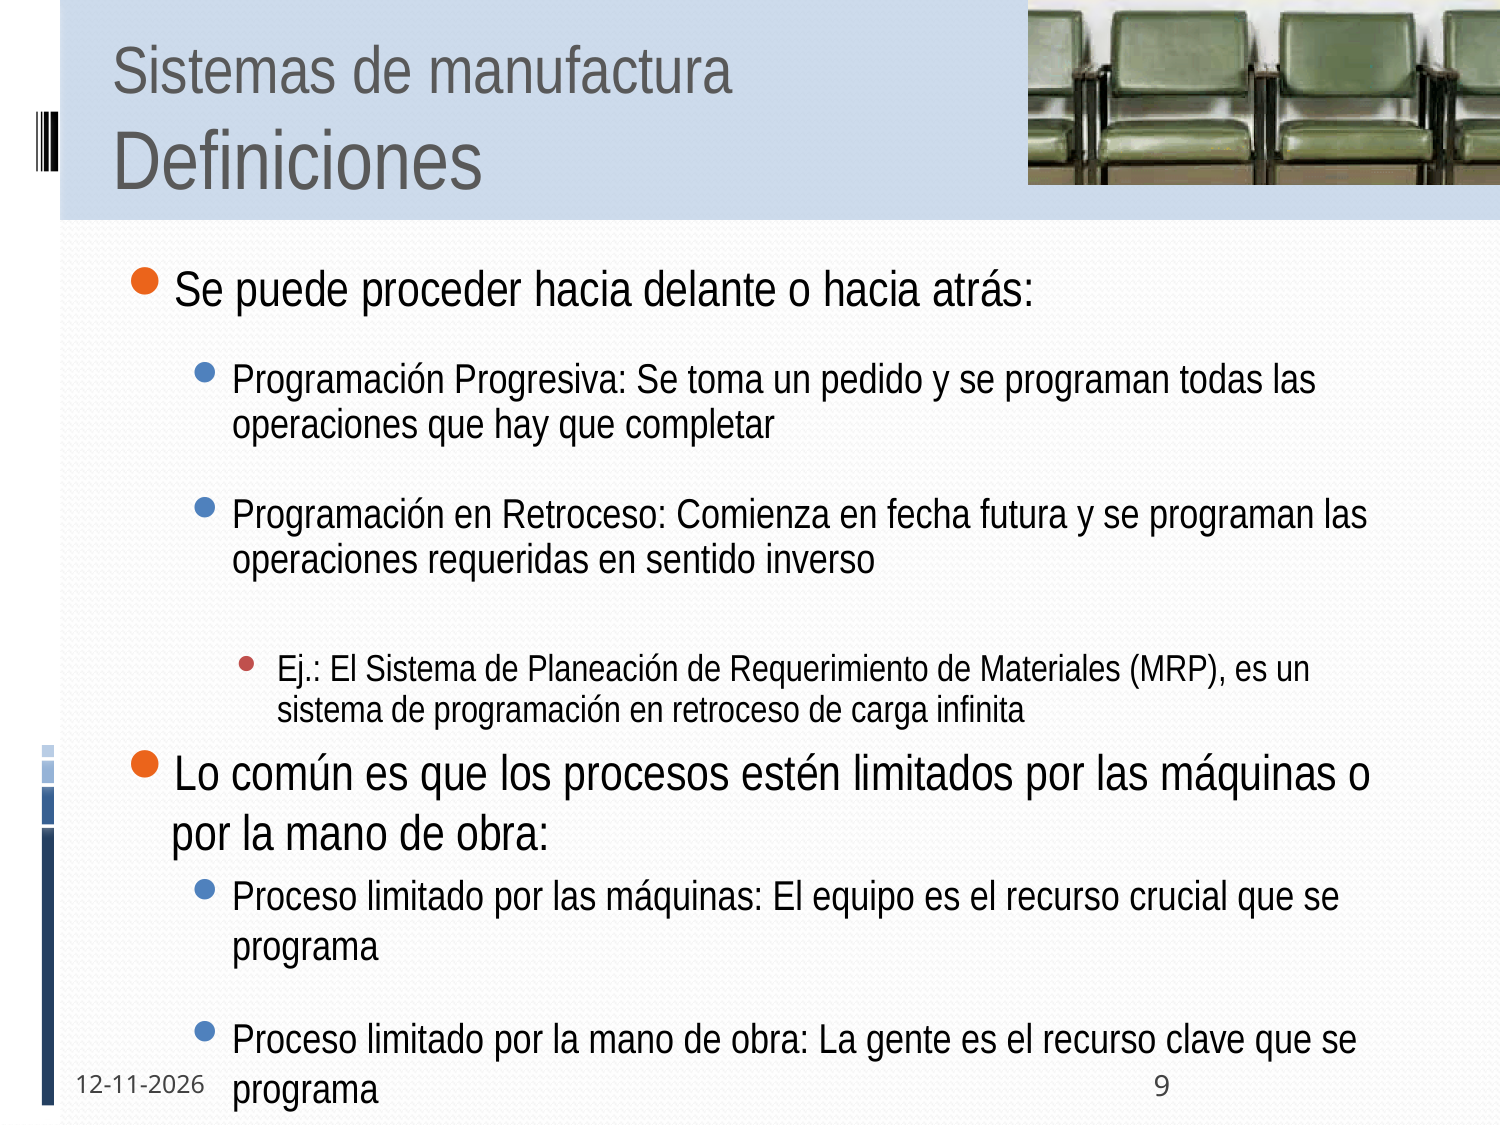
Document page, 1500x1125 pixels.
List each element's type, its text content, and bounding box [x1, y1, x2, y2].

list Se puede proceder hacia delante o hacia atrás: Programación Progresiva: Se toma un pedido y se programan todas las operaciones que hay que completar Programación en Retroceso: Comienza en fecha futura y se programan las operaciones requeridas en sentido inverso Ej.: El Sistema de Planeación de Requerimiento de Materiales (MRP), es un sistema de programación en retroceso de carga infinita Lo común es que los procesos estén limitados por las máquinas o por la mano de obra: Proceso limitado por las máquinas: El equipo es el recurso crucial que se programa Proceso limitado por la mano de obra: La gente es el recurso clave que se programa [111, 255, 1436, 1038]
slide_number 9 [1045, 1046, 1171, 1107]
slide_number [75, 1042, 243, 1103]
title Sistemas de manufactura Definiciones [111, 18, 1436, 207]
text_box Secuencia [1021, 18, 1436, 197]
picture [1028, 0, 1500, 185]
